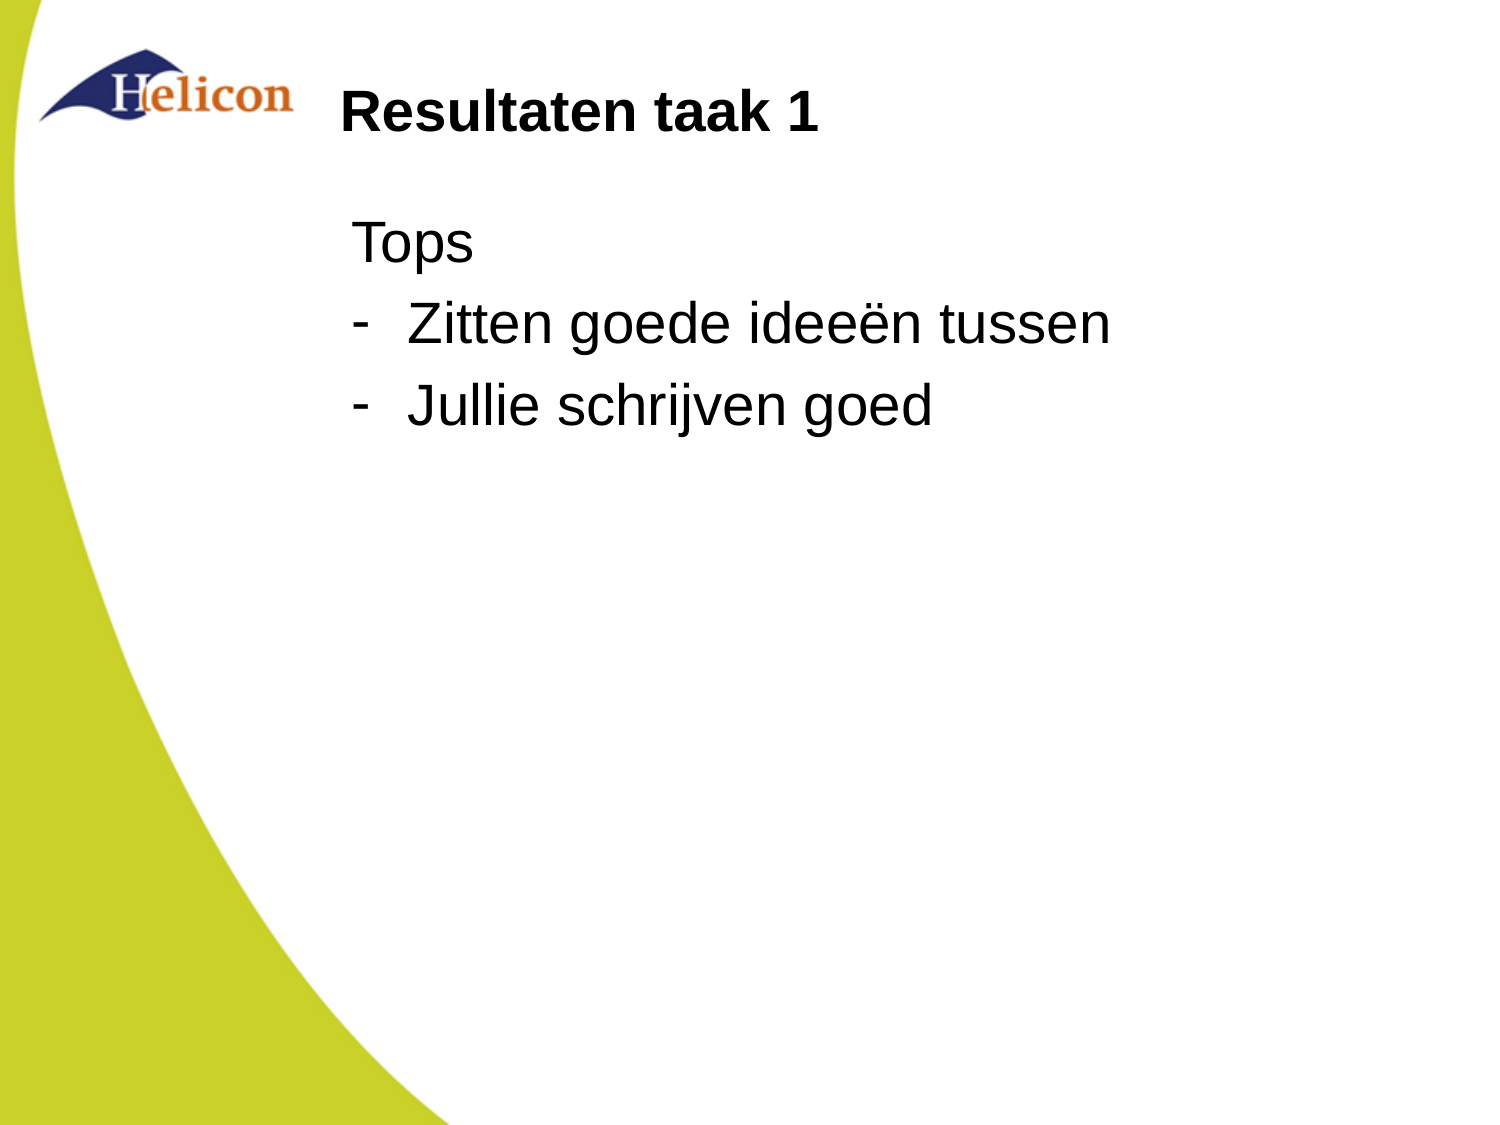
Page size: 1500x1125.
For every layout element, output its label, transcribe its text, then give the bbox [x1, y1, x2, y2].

picture [0, 0, 1500, 1125]
list Tops Zitten goede ideeën tussen Jullie schrijven goed [336, 196, 1425, 1005]
title Resultaten taak 1 [324, 54, 1415, 161]
